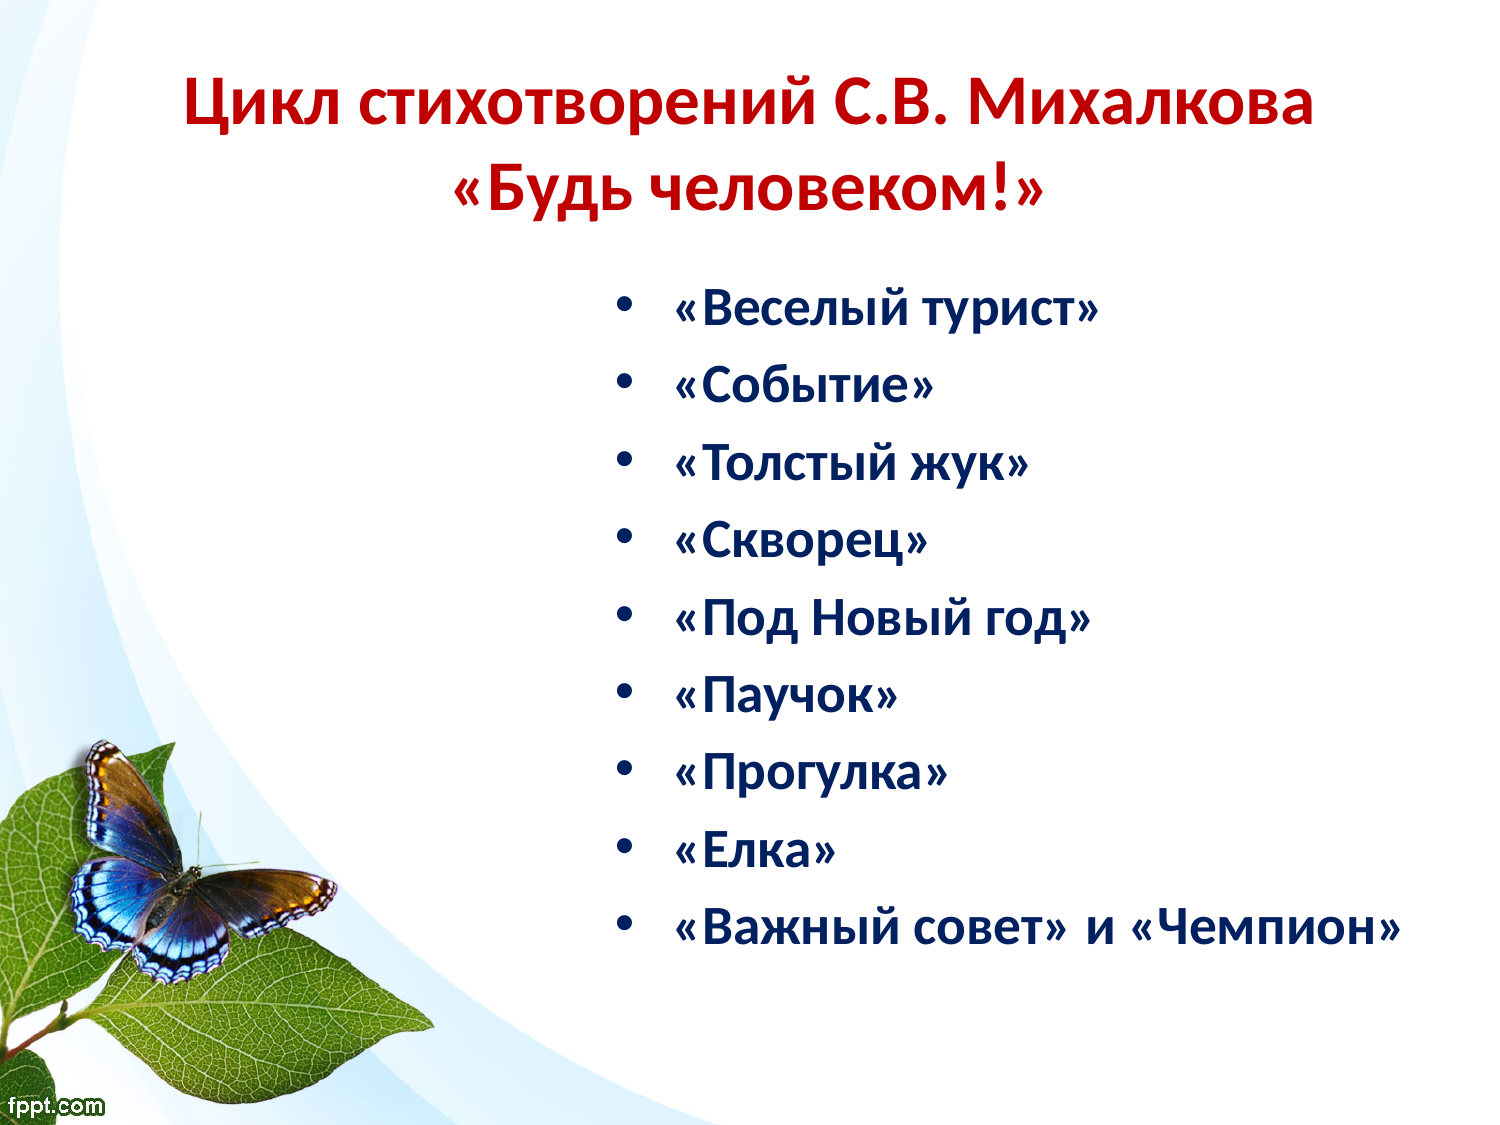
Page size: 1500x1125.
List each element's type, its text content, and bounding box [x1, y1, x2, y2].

list «Веселый турист» «Событие» «Толстый жук» «Скворец» «Под Новый год» «Паучок» «Прогулка» «Елка» «Важный совет» и «Чемпион» [599, 262, 1425, 1005]
picture [0, 0, 1500, 1125]
title Цикл стихотворений С.В. Михалкова «Будь человеком!» [75, 45, 1425, 233]
